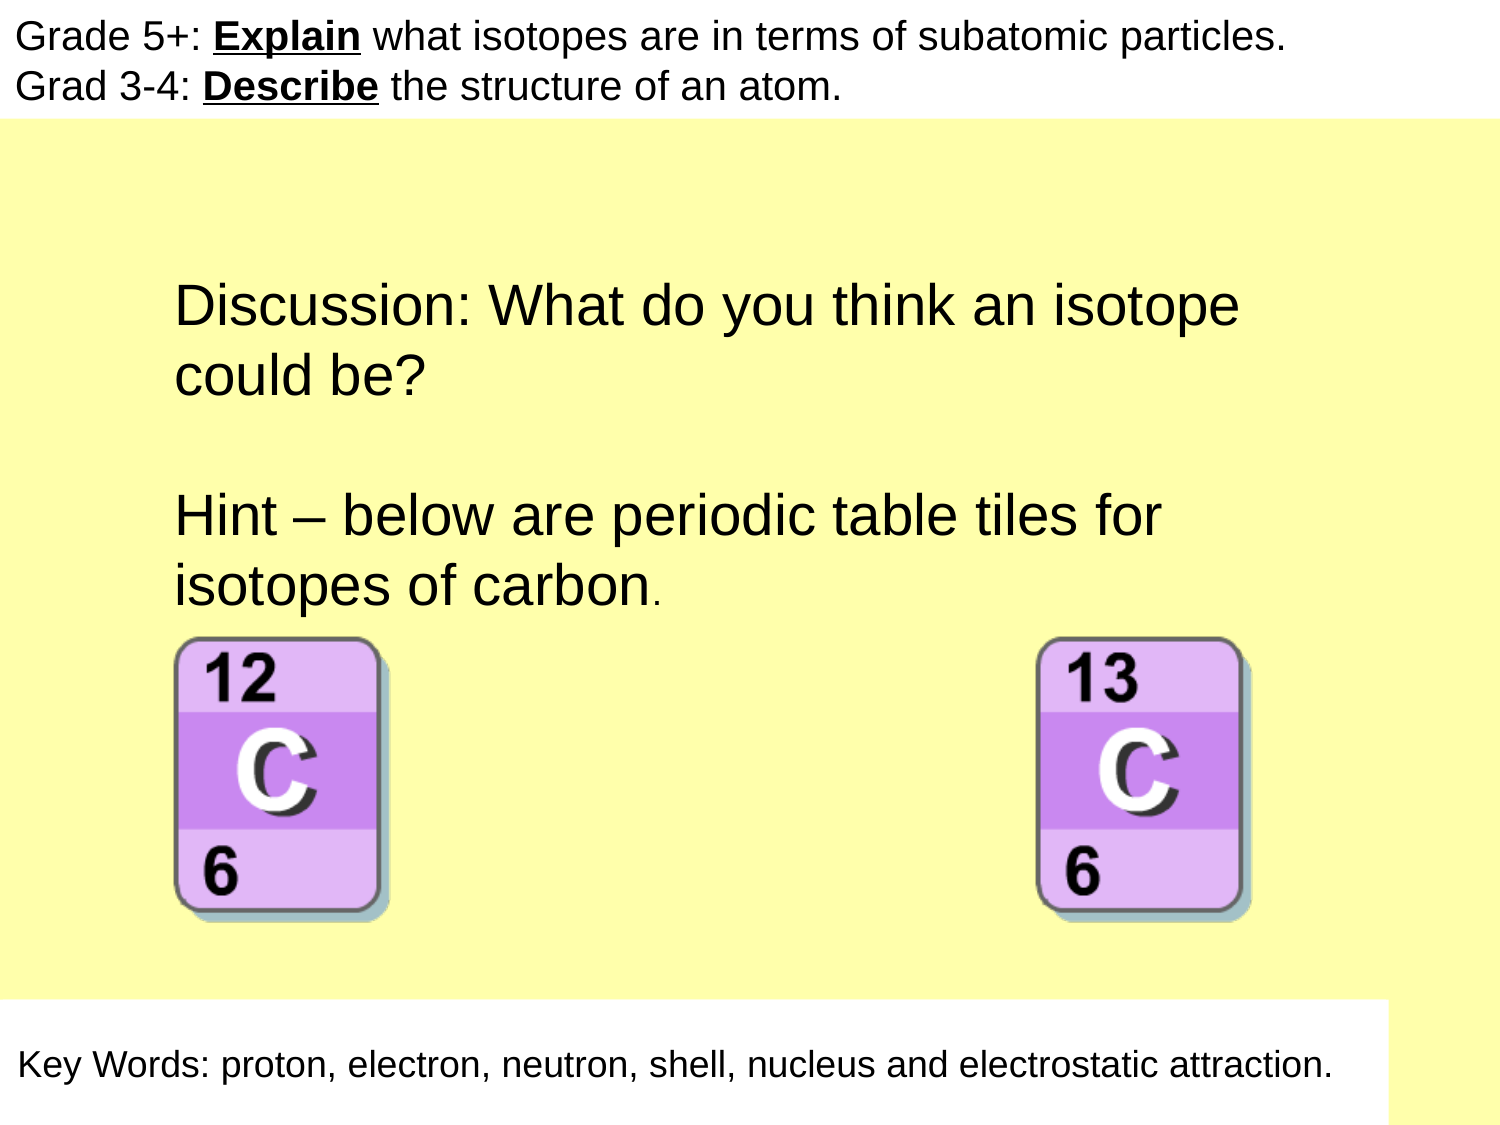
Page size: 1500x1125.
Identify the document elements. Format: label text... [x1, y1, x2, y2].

picture [170, 633, 394, 924]
picture [1033, 633, 1256, 924]
text_box Discussion: What do you think an isotope could be? Hint – below are periodic table tiles for isotopes of carbon. [159, 259, 1341, 625]
text_box Grade 5+: Explain what isotopes are in terms of subatomic particles. Grad 3-4: Describe the structure of an atom. [0, 1, 1500, 117]
text_box Key Words: proton, electron, neutron, shell, nucleus and electrostatic attraction. [2, 999, 1389, 1125]
